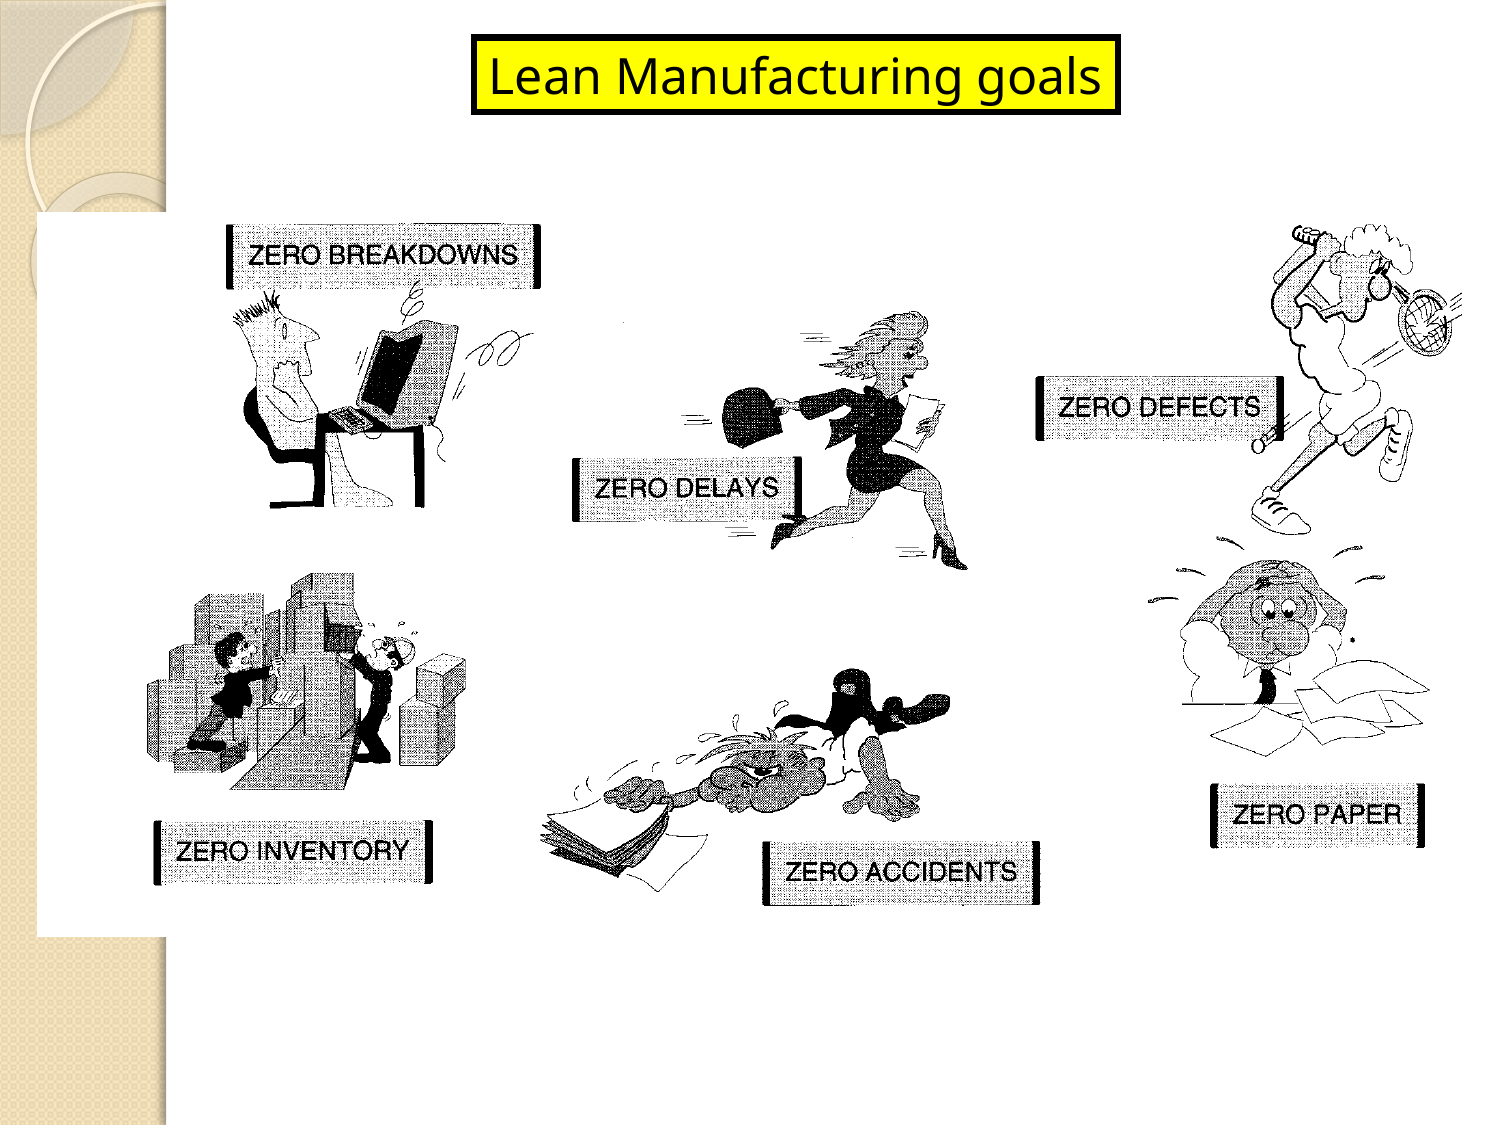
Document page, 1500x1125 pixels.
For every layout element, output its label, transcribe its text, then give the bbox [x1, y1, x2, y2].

text_box Lean Manufacturing goals [474, 37, 1119, 113]
picture [37, 212, 1463, 937]
